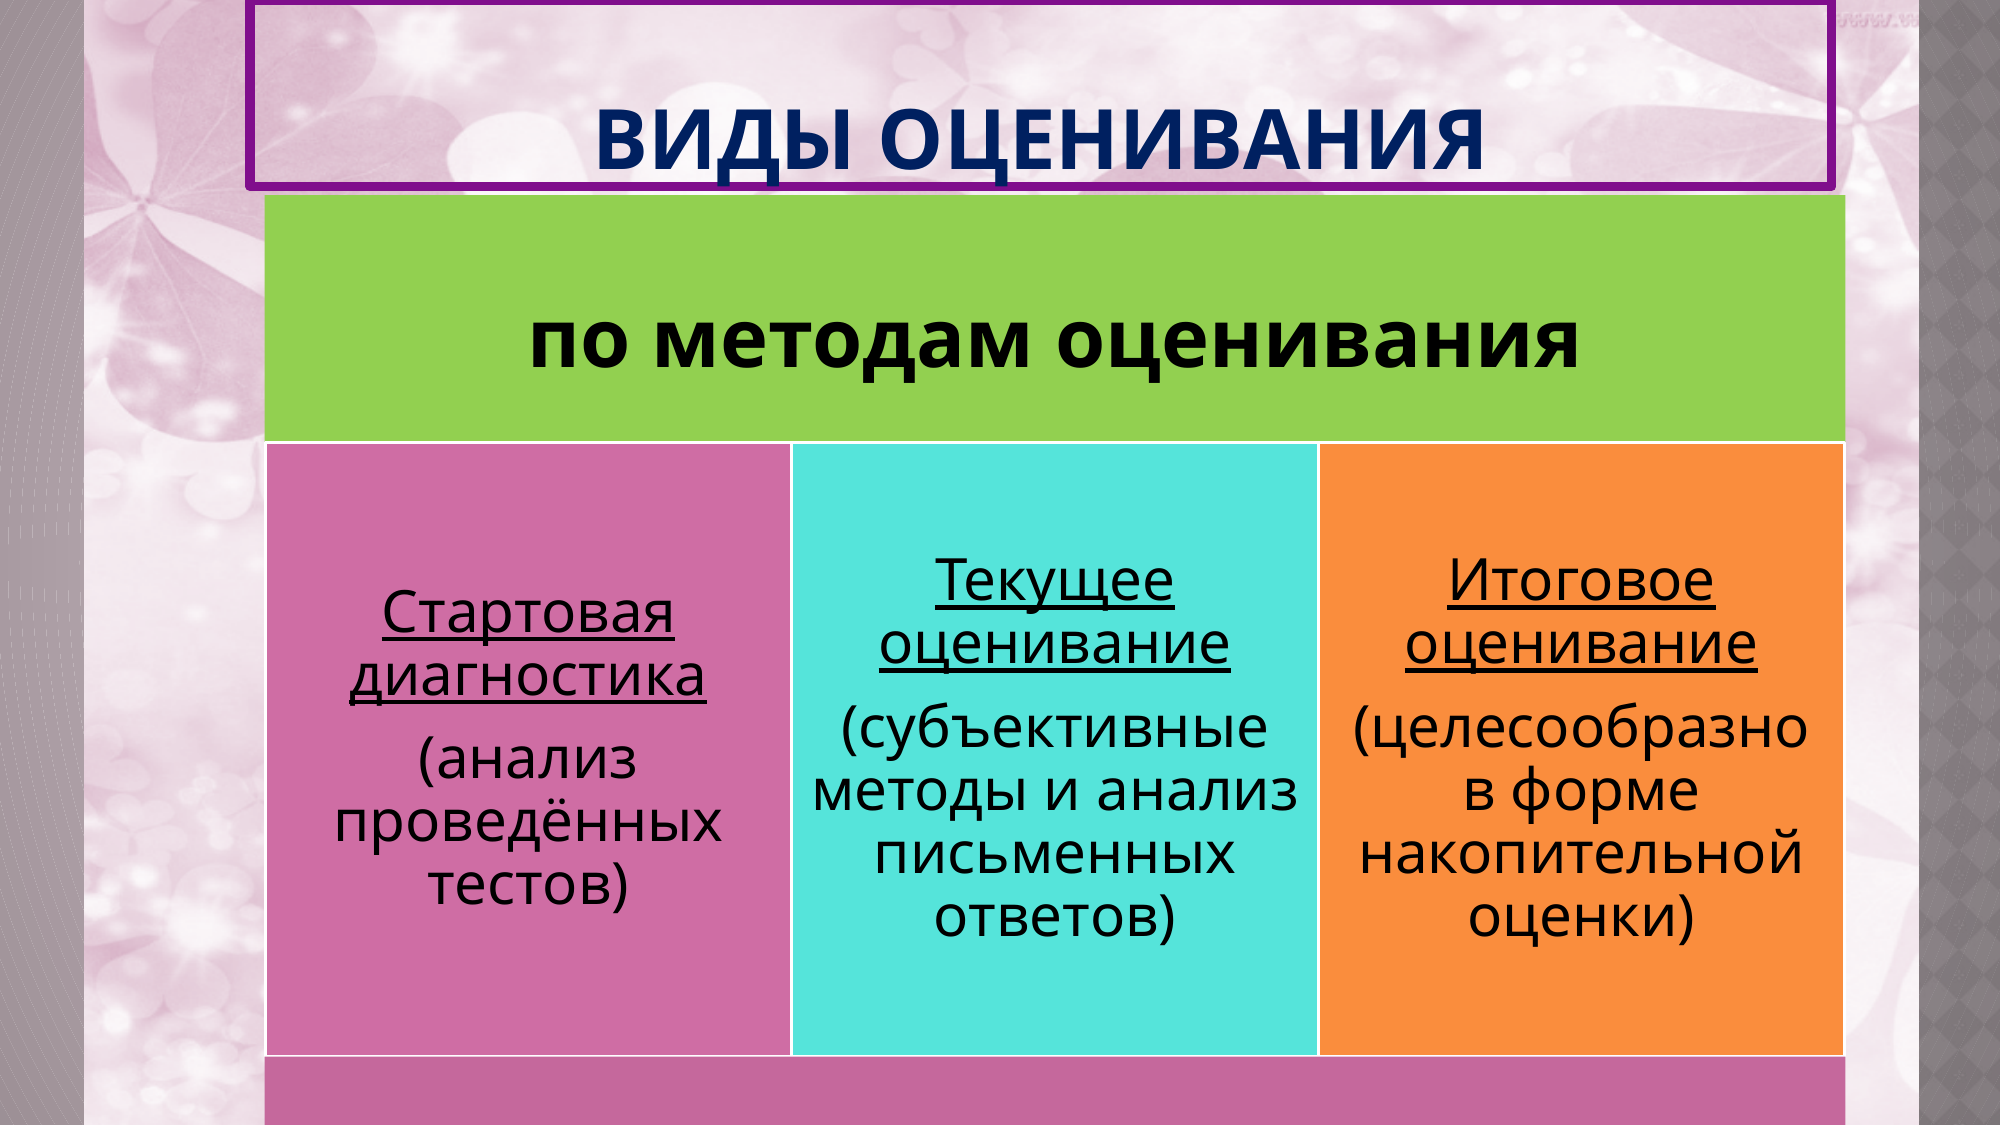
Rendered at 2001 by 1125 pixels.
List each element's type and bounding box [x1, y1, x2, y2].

text_box [264, 149, 1846, 1125]
picture [84, 0, 1919, 1125]
